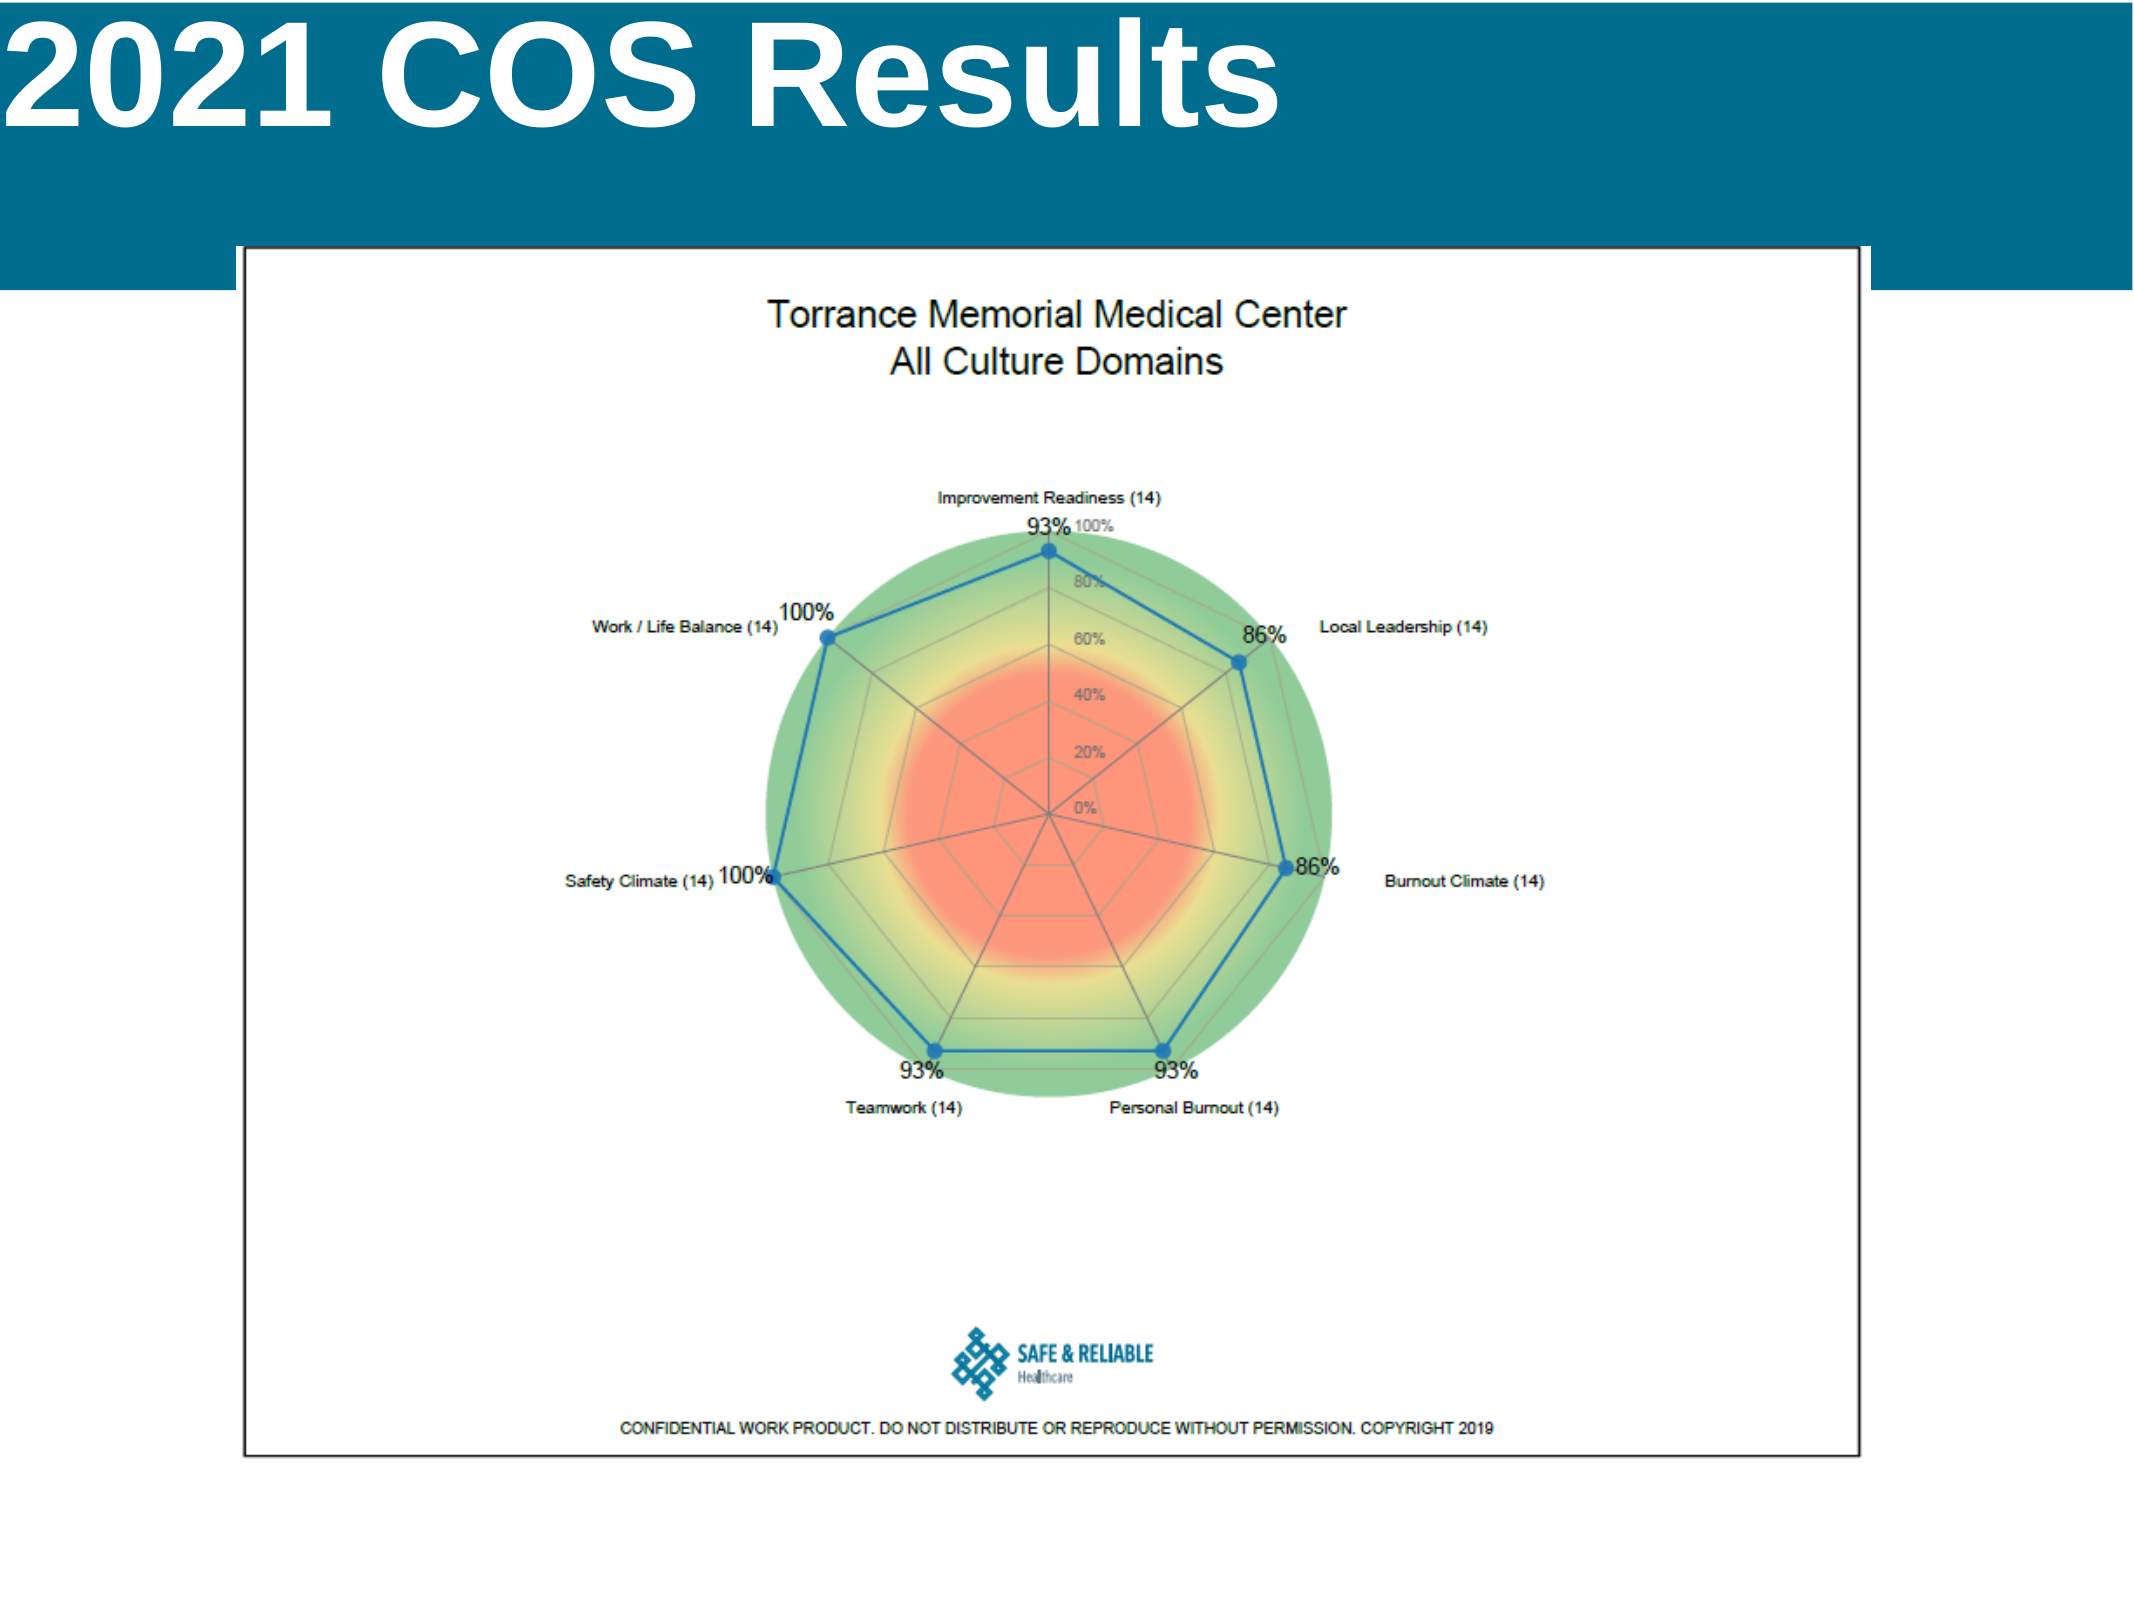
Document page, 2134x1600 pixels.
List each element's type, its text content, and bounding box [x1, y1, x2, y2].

title 2021 COS Results [0, 17, 2020, 285]
text_box [0, 2, 2133, 291]
picture [236, 247, 1871, 1471]
